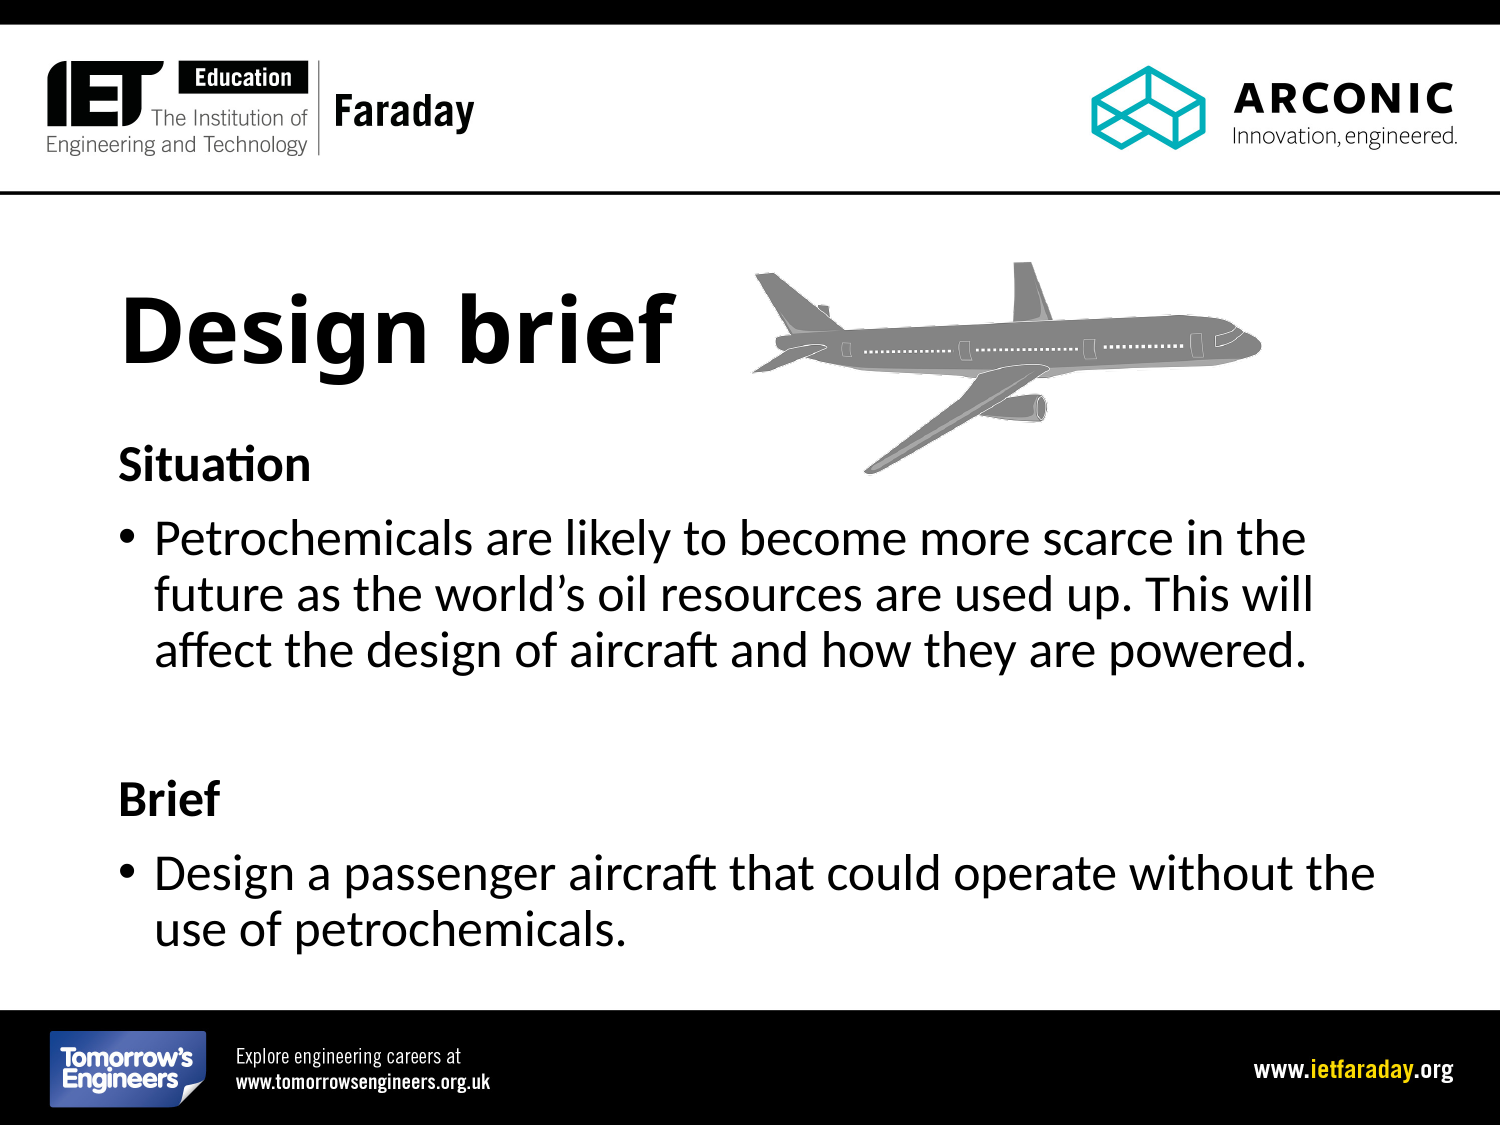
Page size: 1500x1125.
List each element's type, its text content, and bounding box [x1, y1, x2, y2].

title Design brief [103, 224, 1397, 429]
list Situation Petrochemicals are likely to become more scarce in the future as the world’s oil resources are used up. This will affect the design of aircraft and how they are powered. Brief Design a passenger aircraft that could operate without the use of petrochemicals. [103, 429, 1397, 967]
picture [0, 0, 1500, 1125]
